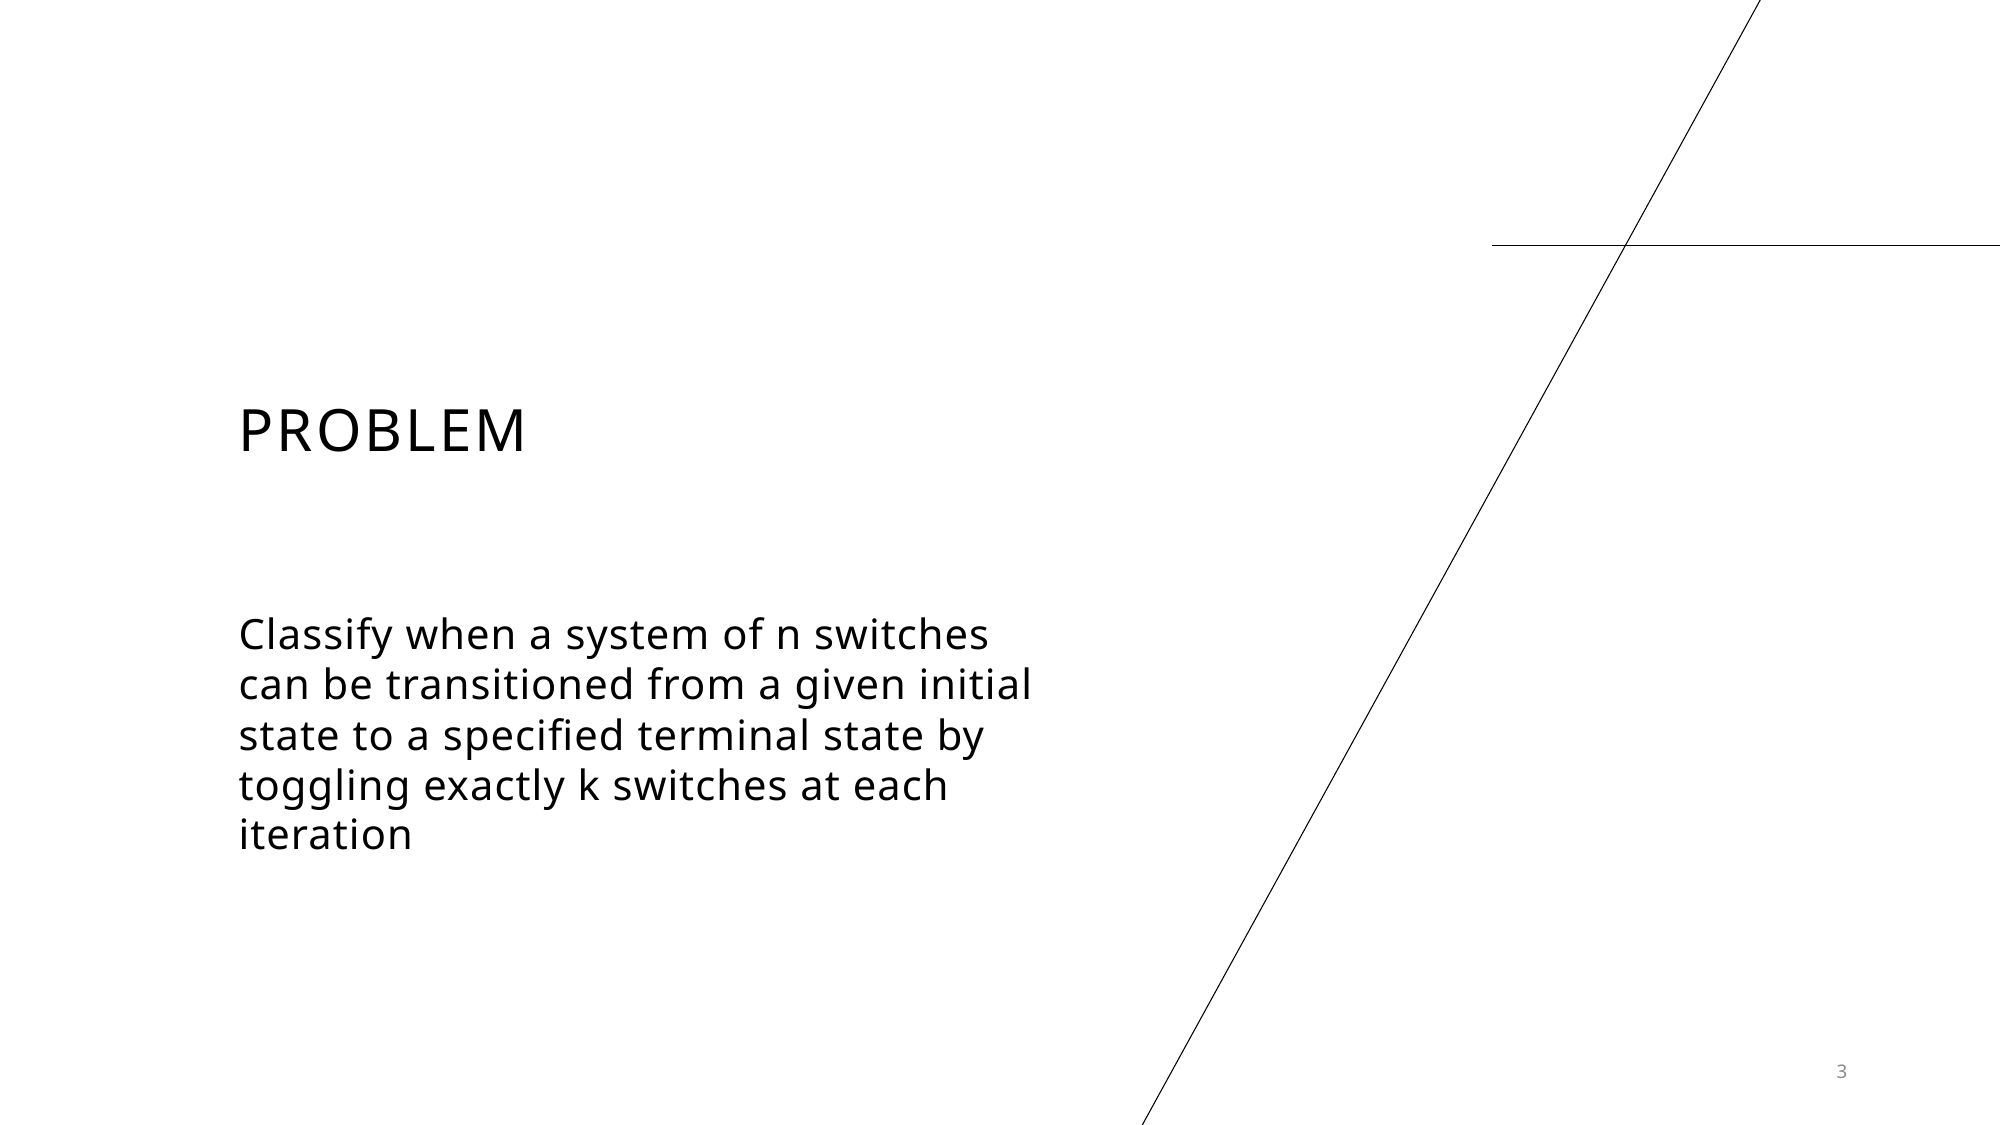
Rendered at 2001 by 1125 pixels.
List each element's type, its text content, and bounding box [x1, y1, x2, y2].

slide_number 3 [1412, 1042, 1863, 1103]
list Classify when a system of n switches can be transitioned from a given initial state to a specified terminal state by toggling exactly k switches at each iteration [223, 600, 1062, 972]
title Problem [223, 100, 1062, 472]
